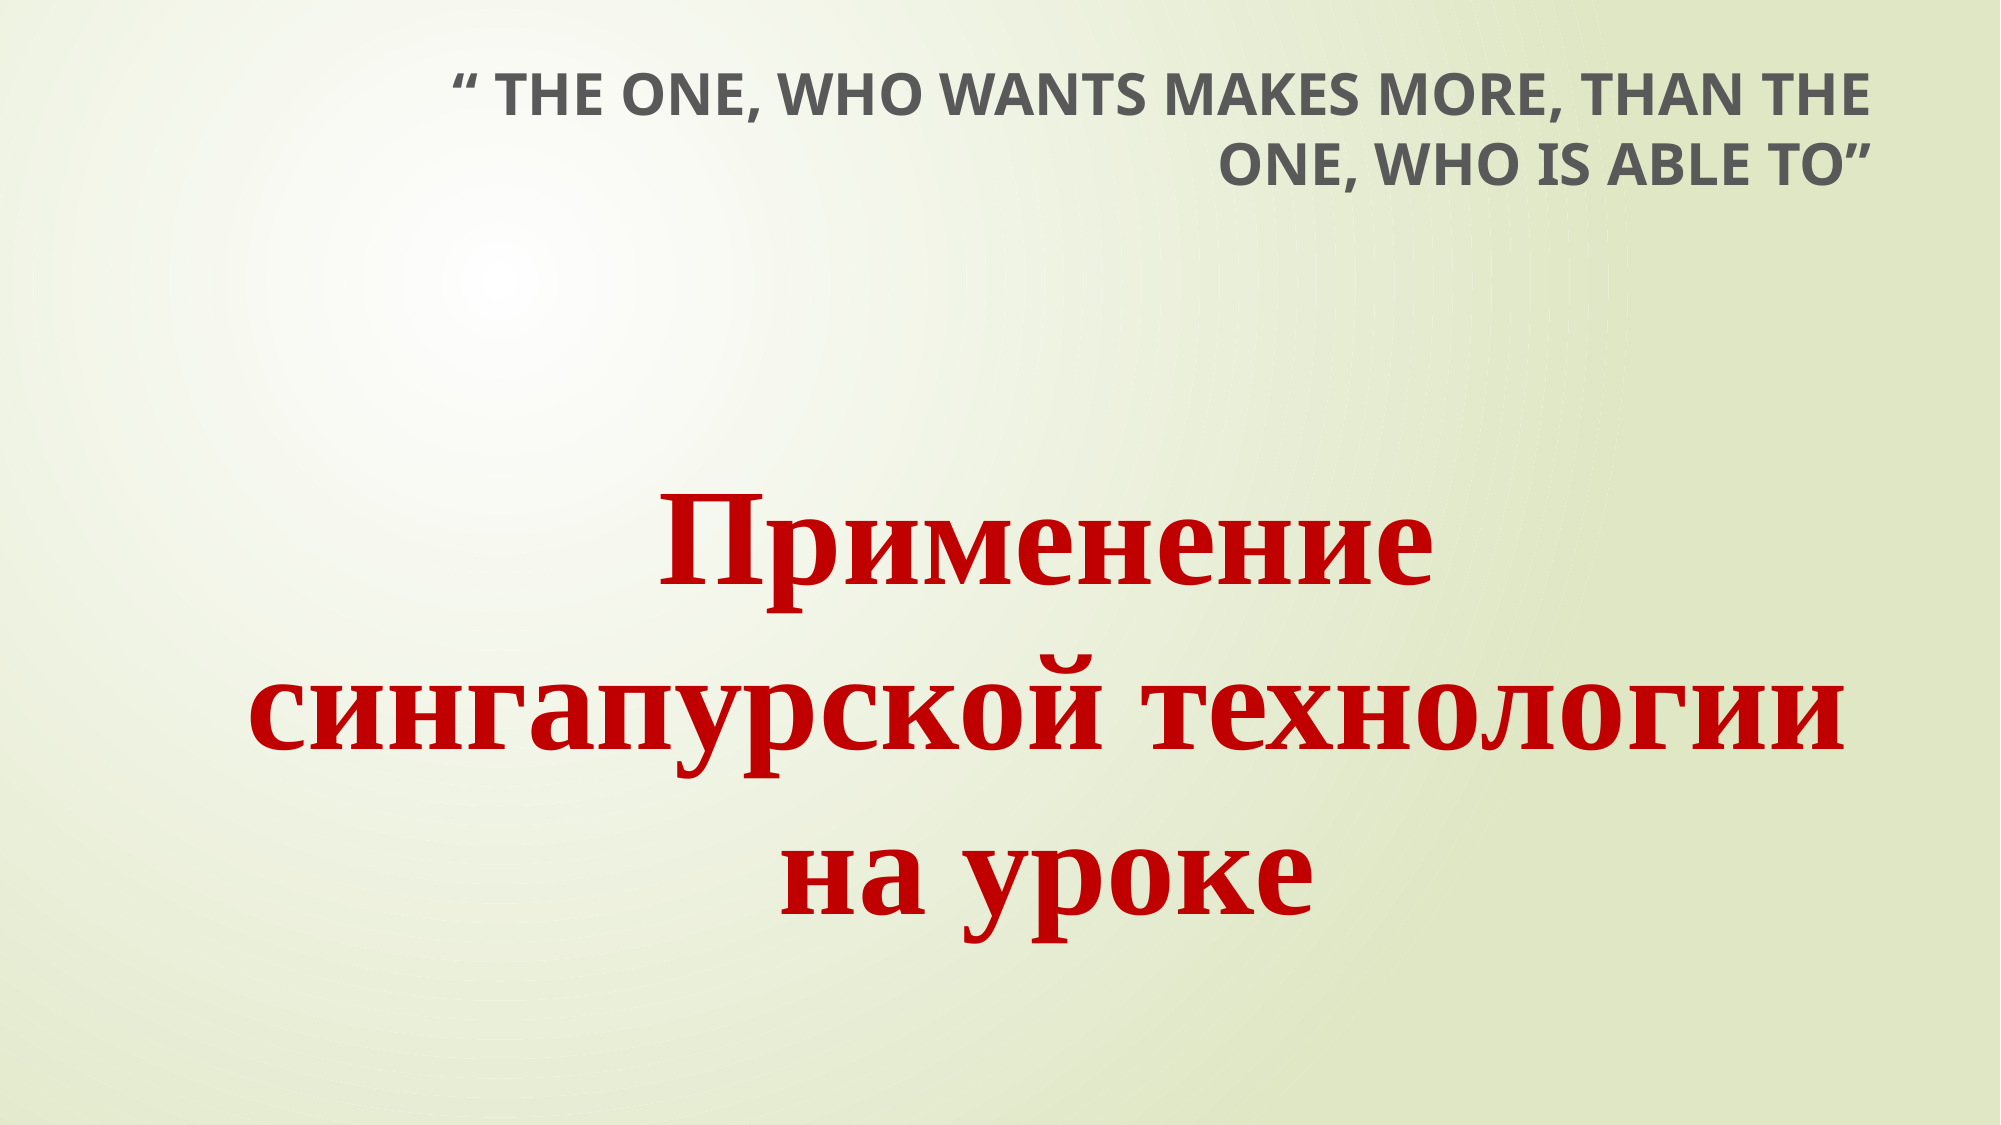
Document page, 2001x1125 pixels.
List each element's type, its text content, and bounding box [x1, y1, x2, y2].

title Применение сингапурской технологии на урокe [207, 50, 1888, 950]
subtitle “ THE ONE, WHO WANTS MAKES MORE, THAN THE ONE, WHO IS ABLE TO” [424, 50, 1888, 296]
